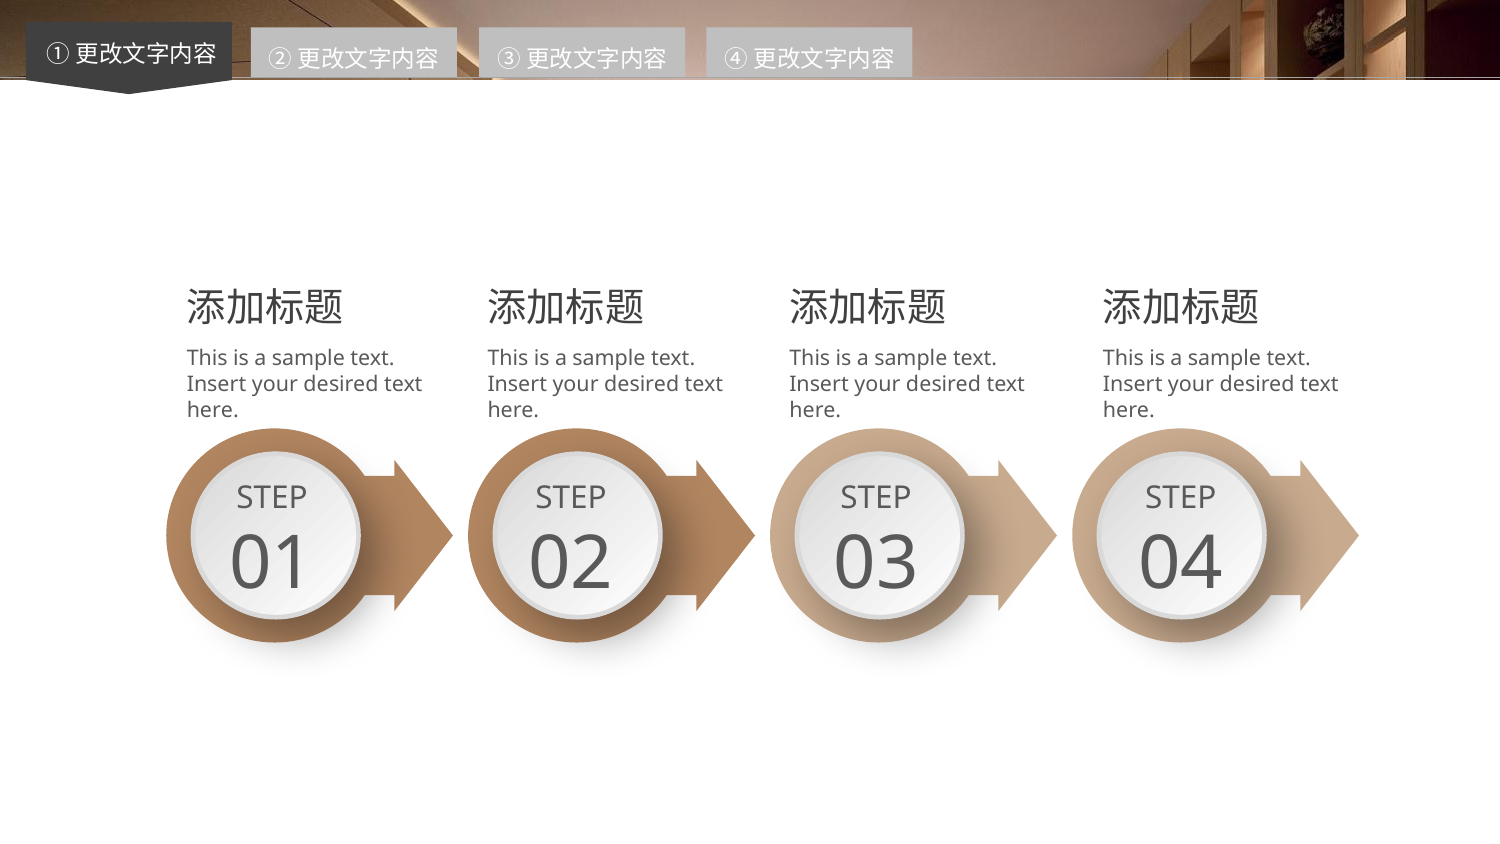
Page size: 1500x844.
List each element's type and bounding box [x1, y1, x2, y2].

text_box [166, 428, 453, 643]
text_box [472, 274, 769, 405]
text_box [1072, 428, 1359, 643]
text_box [0, 21, 292, 95]
text_box [770, 428, 1057, 643]
text_box [292, 27, 1500, 78]
picture [0, 0, 1500, 27]
text_box [172, 274, 469, 405]
text_box [468, 428, 755, 643]
text_box [1088, 274, 1385, 405]
text_box [774, 274, 1071, 405]
